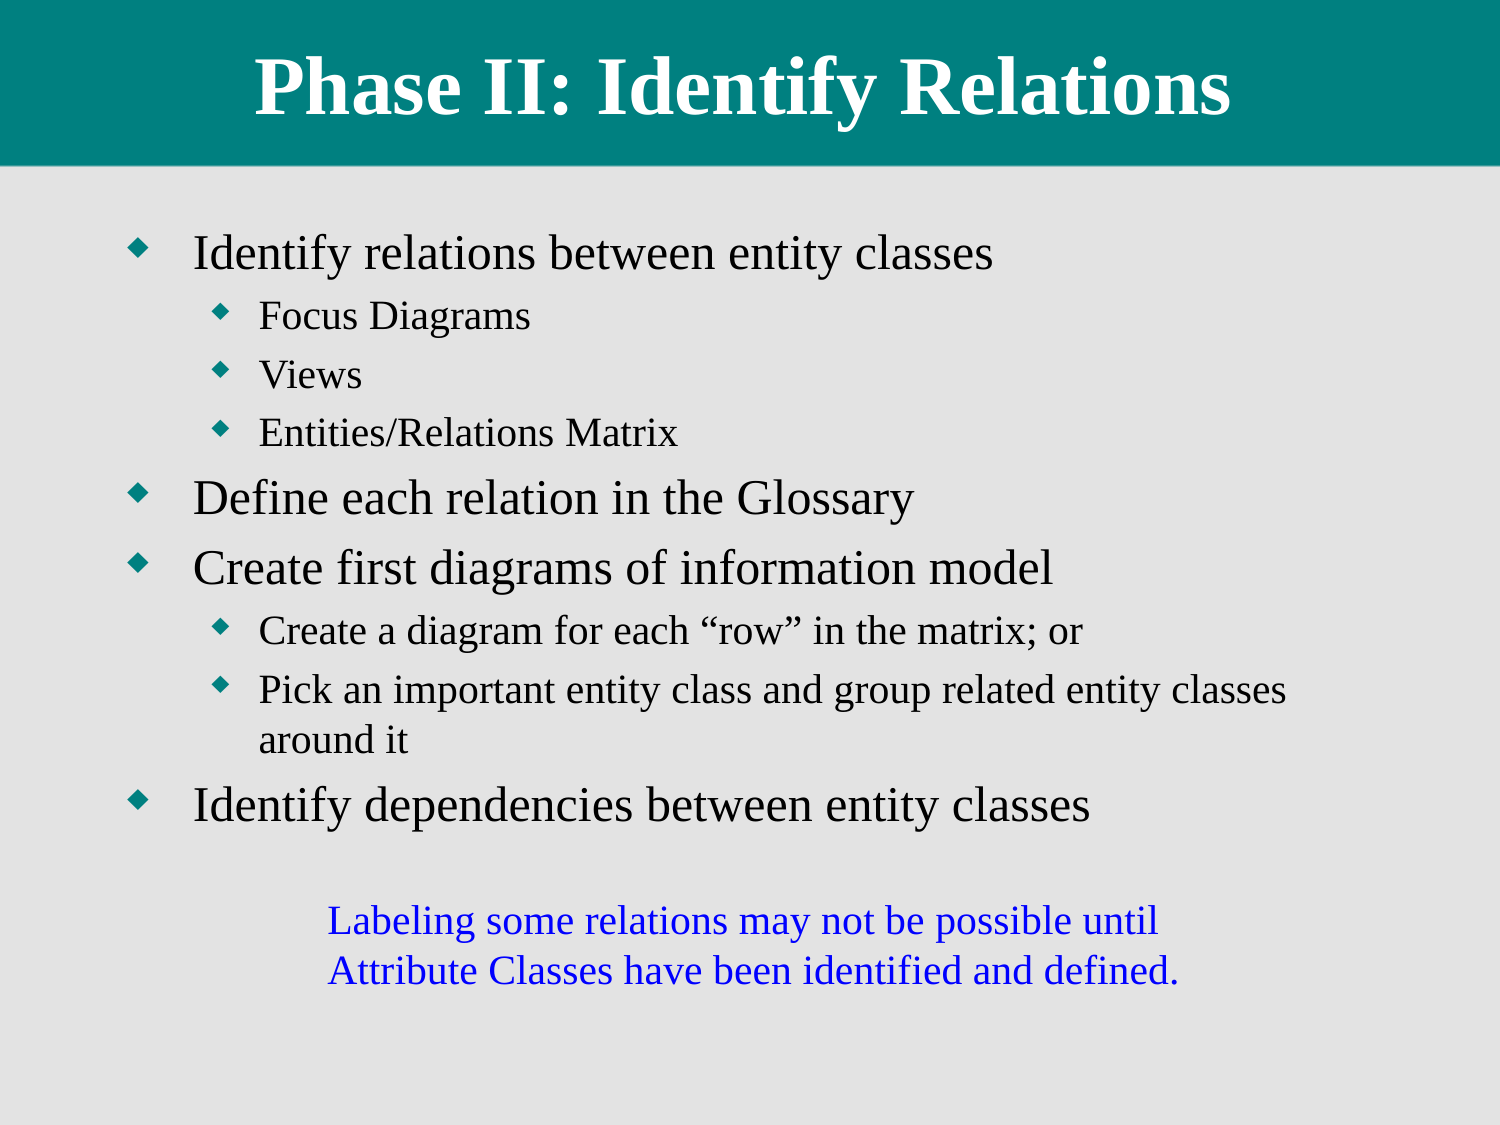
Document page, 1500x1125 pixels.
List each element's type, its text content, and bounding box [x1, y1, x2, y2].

list Identify relations between entity classes Focus Diagrams Views Entities/Relations Matrix Define each relation in the Glossary Create first diagrams of information model Create a diagram for each “row” in the matrix; or Pick an important entity class and group related entity classes around it Identify dependencies between entity classes [111, 211, 1388, 853]
picture [0, 0, 1500, 1125]
text_box Labeling some relations may not be possible until Attribute Classes have been identified and defined. [312, 885, 1213, 1000]
title Phase II: Identify Relations [0, 23, 1488, 140]
